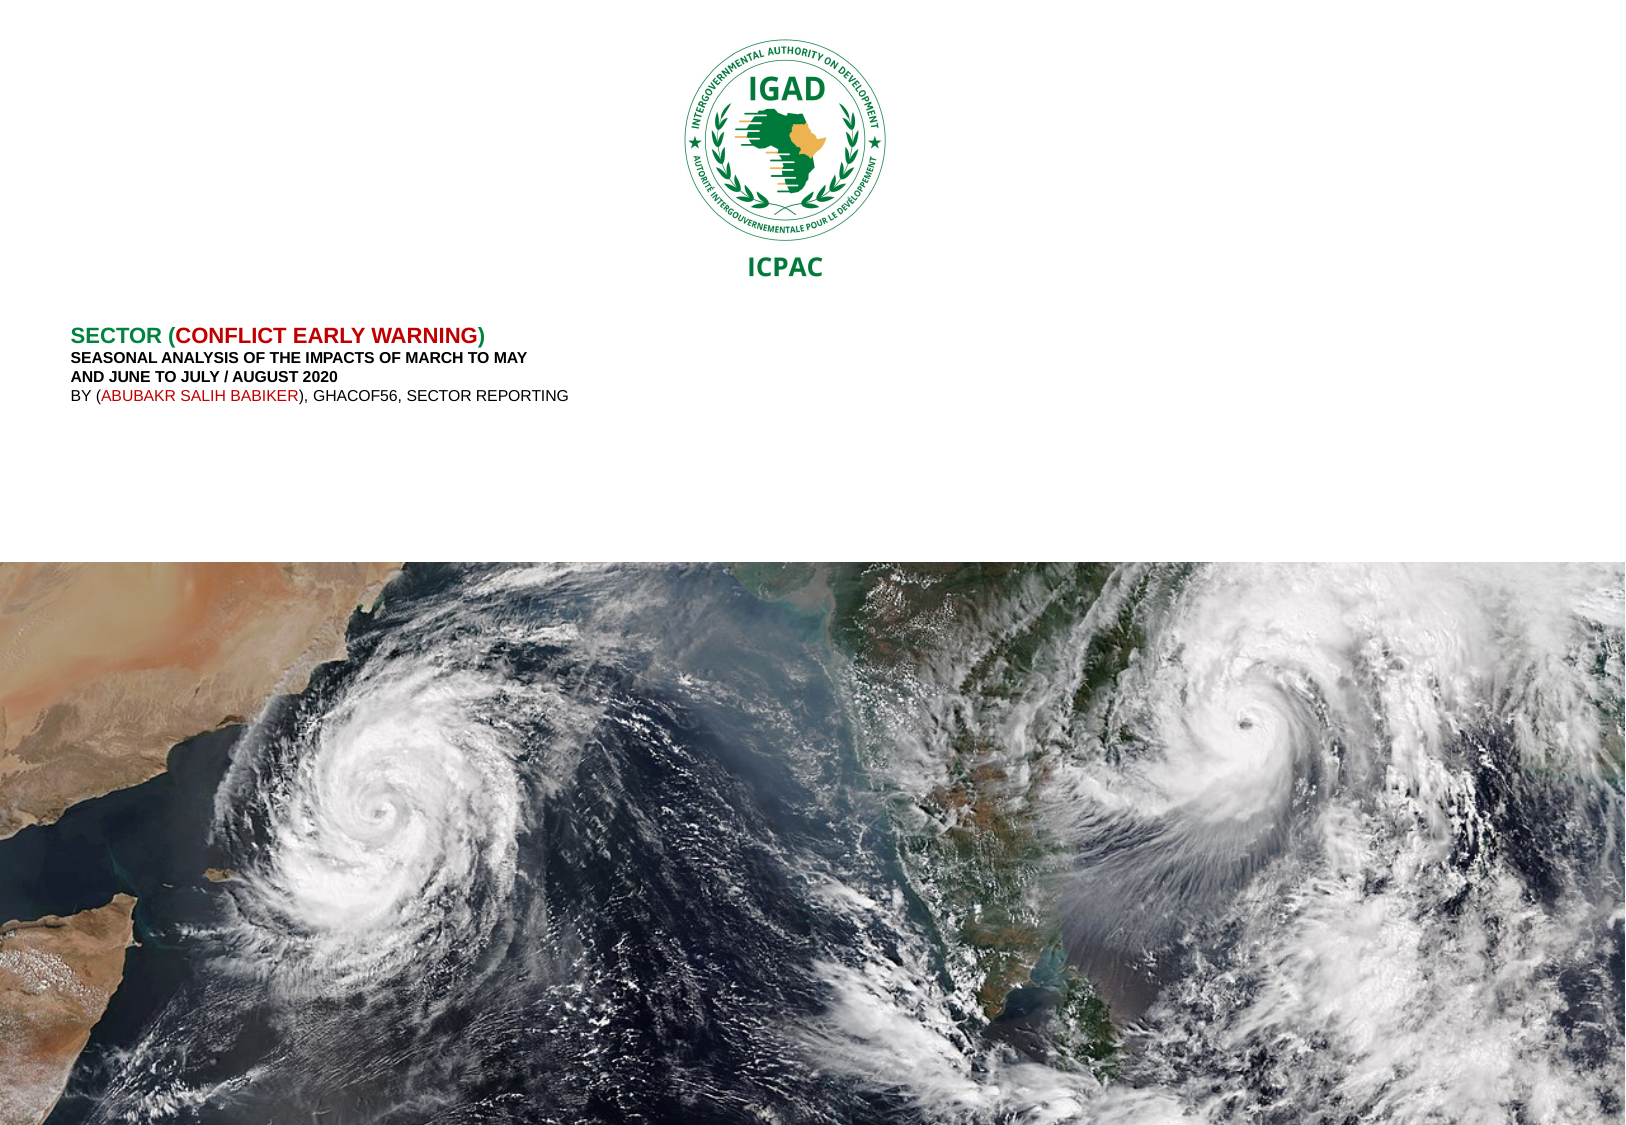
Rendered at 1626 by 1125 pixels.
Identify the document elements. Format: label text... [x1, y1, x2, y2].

title SECTOR (Conflict Early warning) Seasonal analysis of the impacts of march to may and JUNE to July / August 2020 by (Abubakr Salih Babiker), ghacof56, Sector reporting [55, 313, 1570, 434]
picture [662, 37, 908, 280]
picture [0, 562, 1625, 1125]
